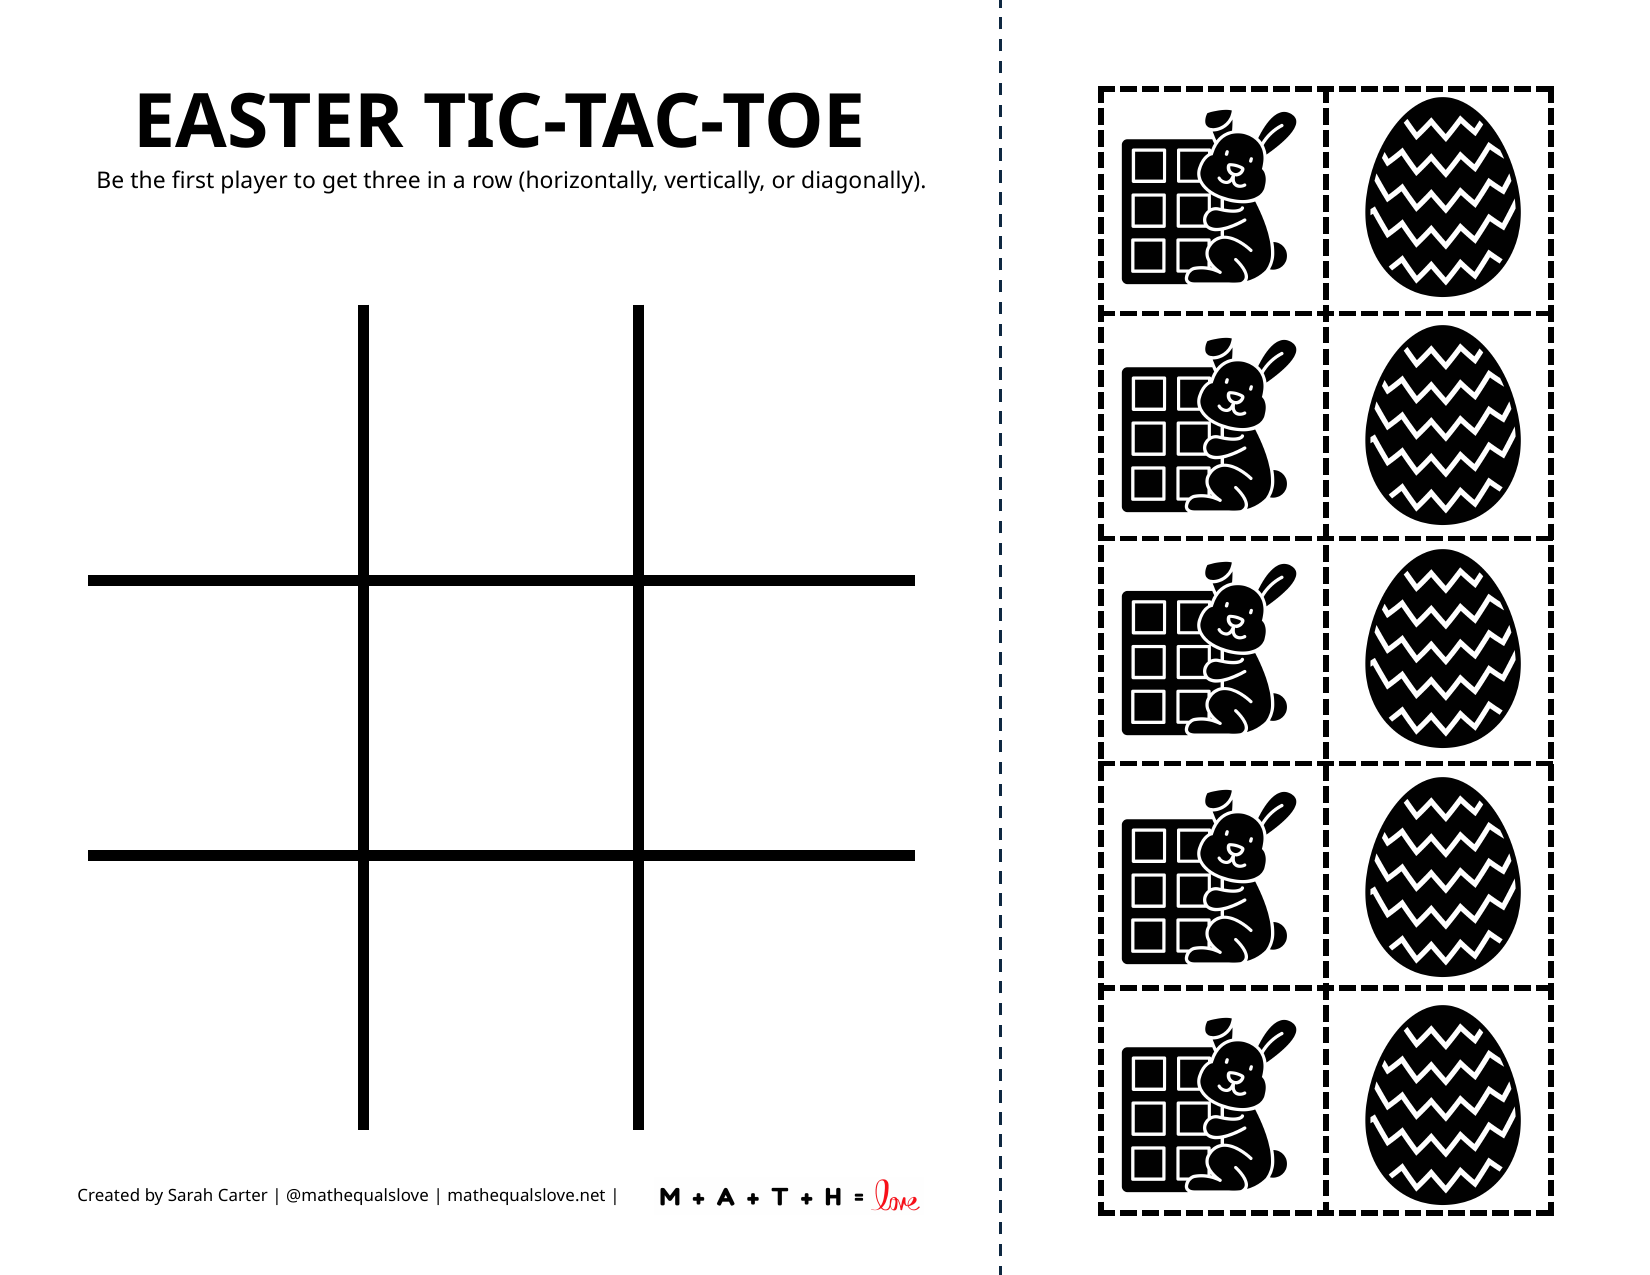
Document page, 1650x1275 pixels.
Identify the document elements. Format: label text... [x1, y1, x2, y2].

picture [1100, 767, 1318, 986]
picture [1334, 539, 1552, 758]
picture [1100, 996, 1318, 1214]
picture [1334, 996, 1552, 1214]
picture [1100, 539, 1318, 758]
text_box Be the first player to get three in a row (horizontally, vertically, or diagonally). [81, 158, 966, 201]
picture [1100, 88, 1318, 306]
picture [1334, 88, 1552, 306]
picture [654, 1177, 924, 1215]
list EASTER TIC-TAC-TOE [0, 65, 1001, 177]
picture [1334, 767, 1552, 986]
picture [1100, 315, 1318, 534]
picture [1334, 315, 1552, 534]
